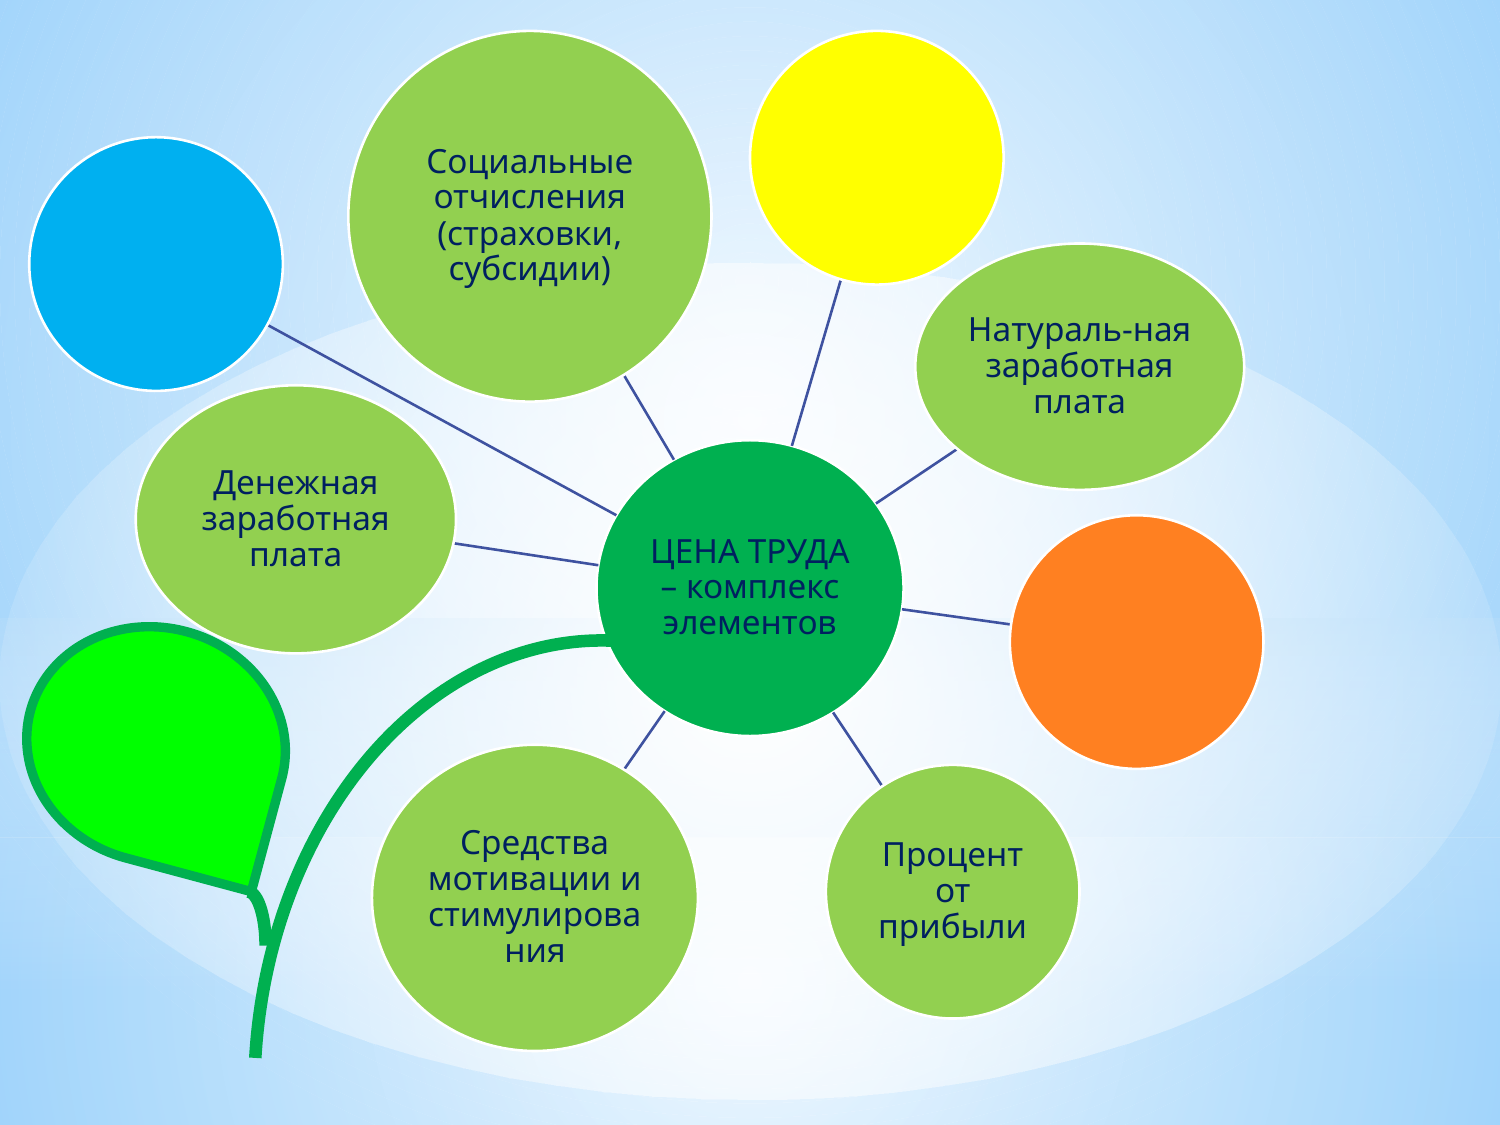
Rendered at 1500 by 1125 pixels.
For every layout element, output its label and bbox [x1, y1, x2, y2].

text_box [0, 0, 1500, 1125]
